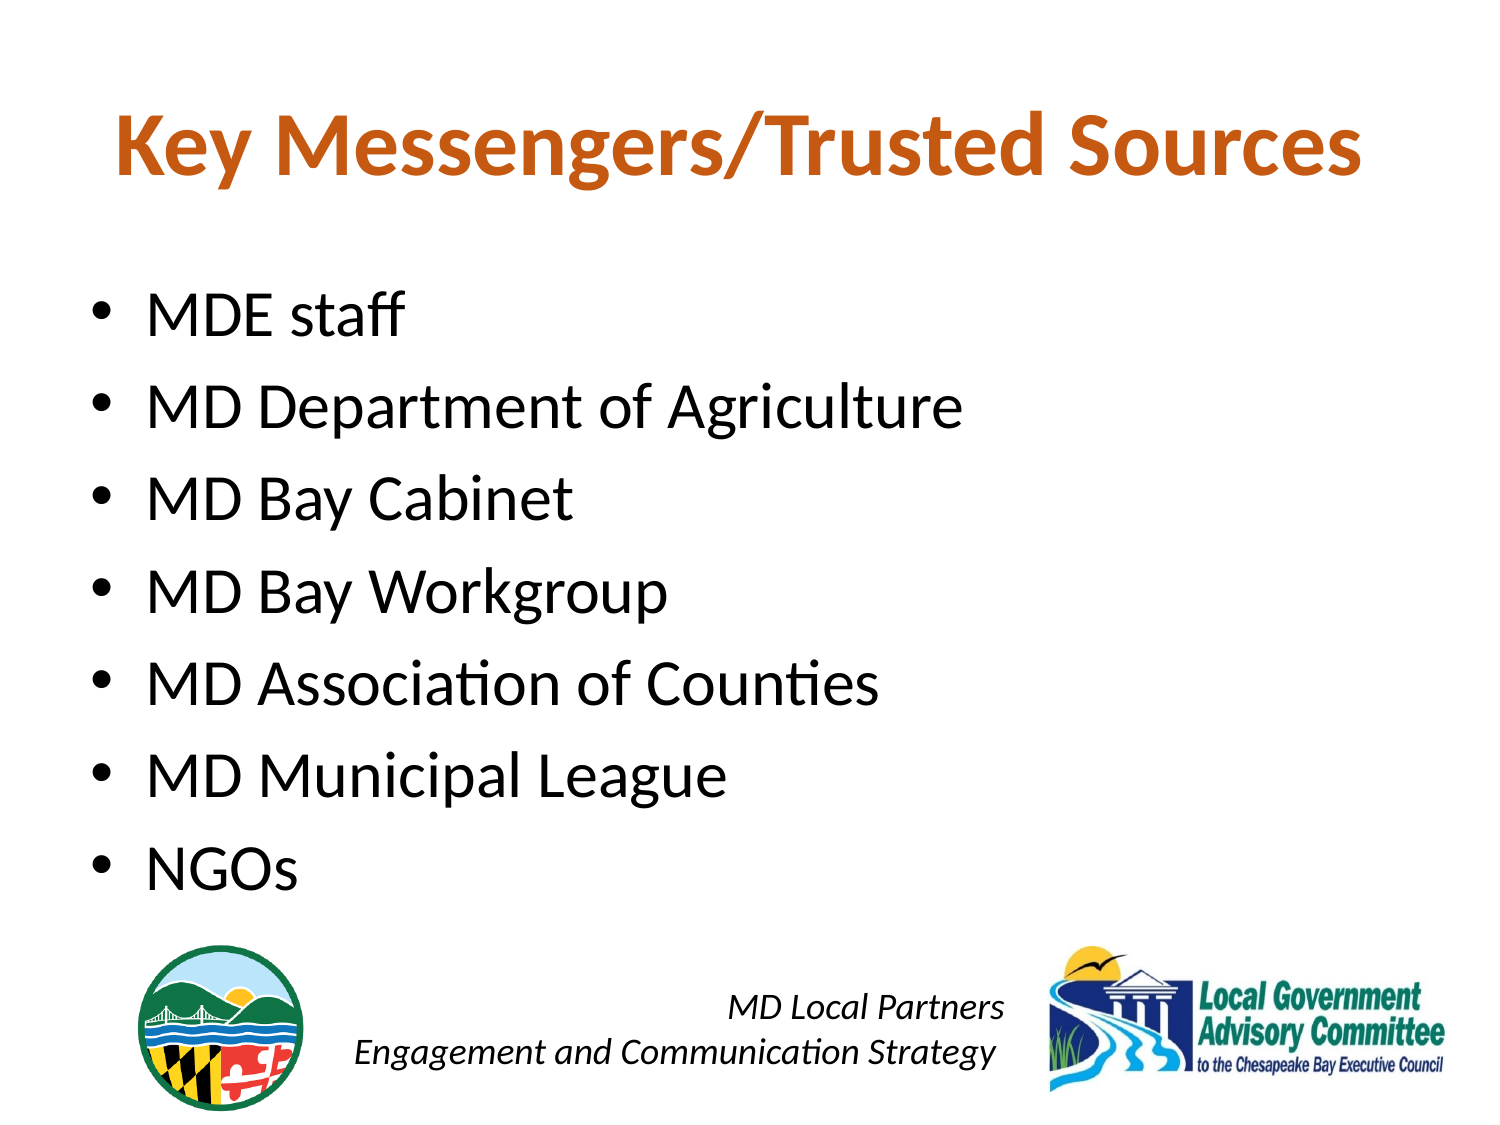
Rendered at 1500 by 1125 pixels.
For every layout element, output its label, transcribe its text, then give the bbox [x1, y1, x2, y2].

picture [1048, 946, 1445, 1092]
text_box MD Local Partners Engagement and Communication Strategy [308, 974, 1020, 1080]
picture [137, 944, 304, 1112]
title Key Messengers/Trusted Sources [75, 45, 1425, 233]
list MDE staff MD Department of Agriculture MD Bay Cabinet MD Bay Workgroup MD Association of Counties MD Municipal League NGOs [75, 262, 1425, 917]
